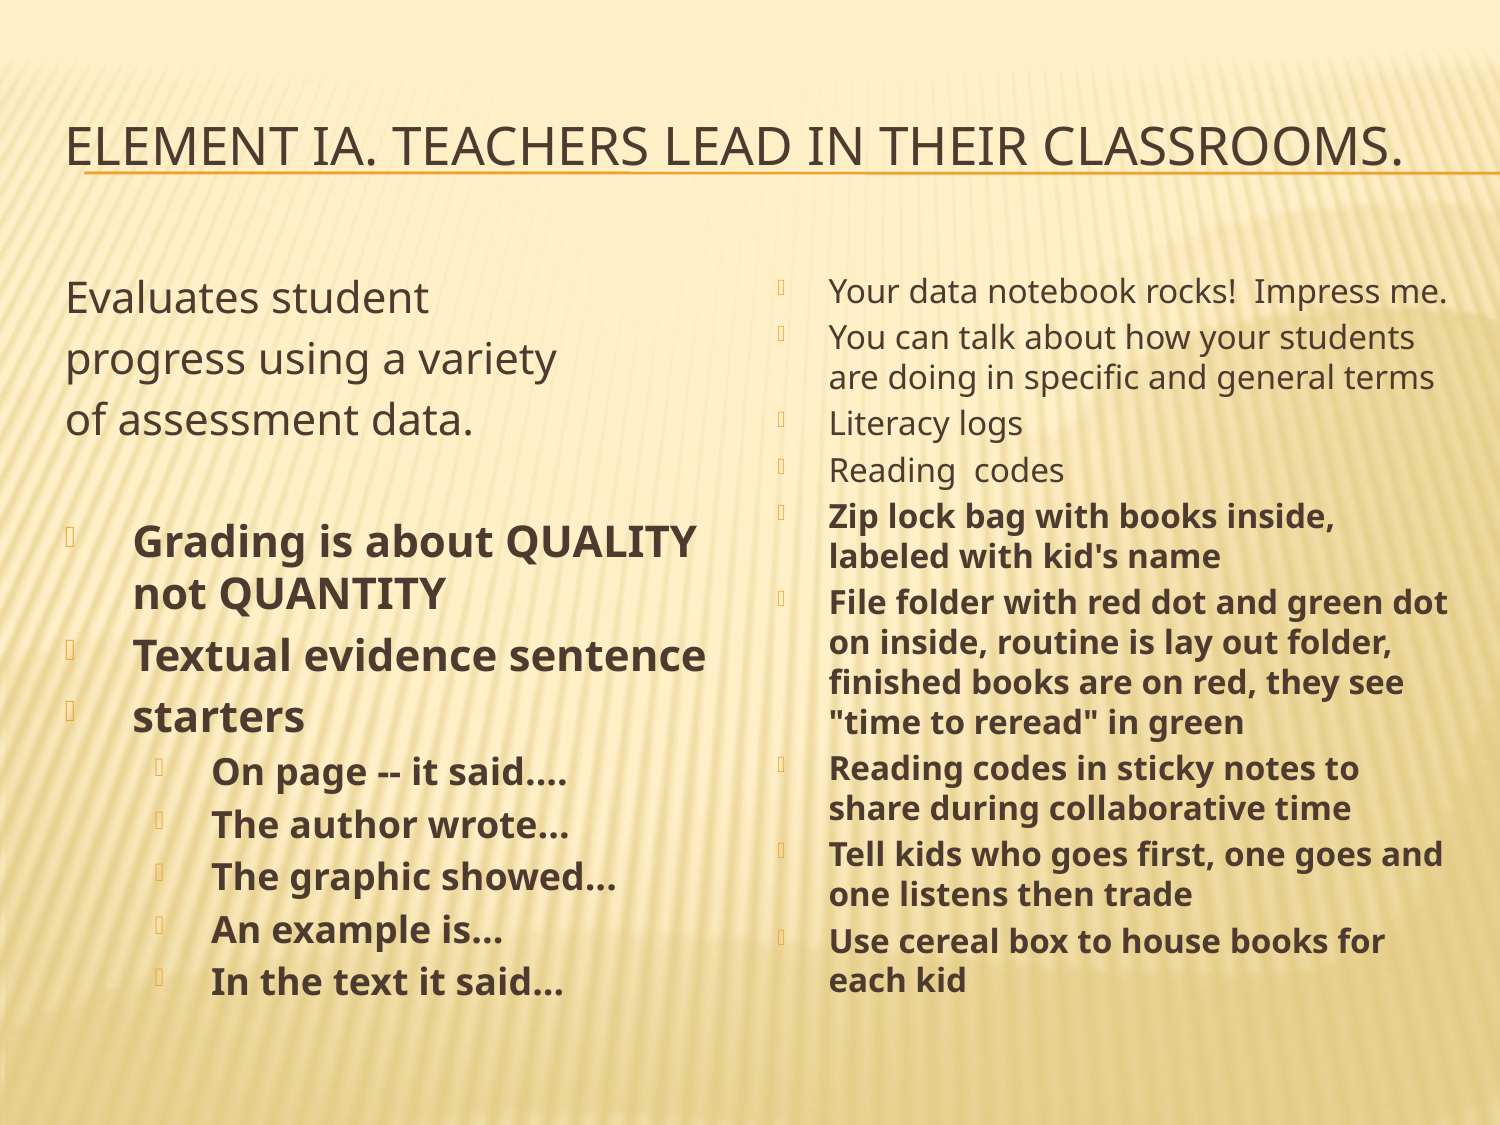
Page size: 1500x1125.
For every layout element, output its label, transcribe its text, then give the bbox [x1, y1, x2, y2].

title Element Ia. Teachers lead in their classrooms. [49, 75, 1475, 213]
list Your data notebook rocks! Impress me. You can talk about how your students are doing in specific and general terms Literacy logs Reading codes Zip lock bag with books inside, labeled with kid's name File folder with red dot and green dot on inside, routine is lay out folder, finished books are on red, they see "time to reread" in green Reading codes in sticky notes to share during collaborative time Tell kids who goes first, one goes and one listens then trade Use cereal box to house books for each kid [762, 262, 1475, 1038]
list Evaluates student progress using a variety of assessment data. Grading is about QUALITY not QUANTITY Textual evidence sentence starters On page -- it said.... The author wrote... The graphic showed... An example is... In the text it said... [50, 262, 738, 1038]
